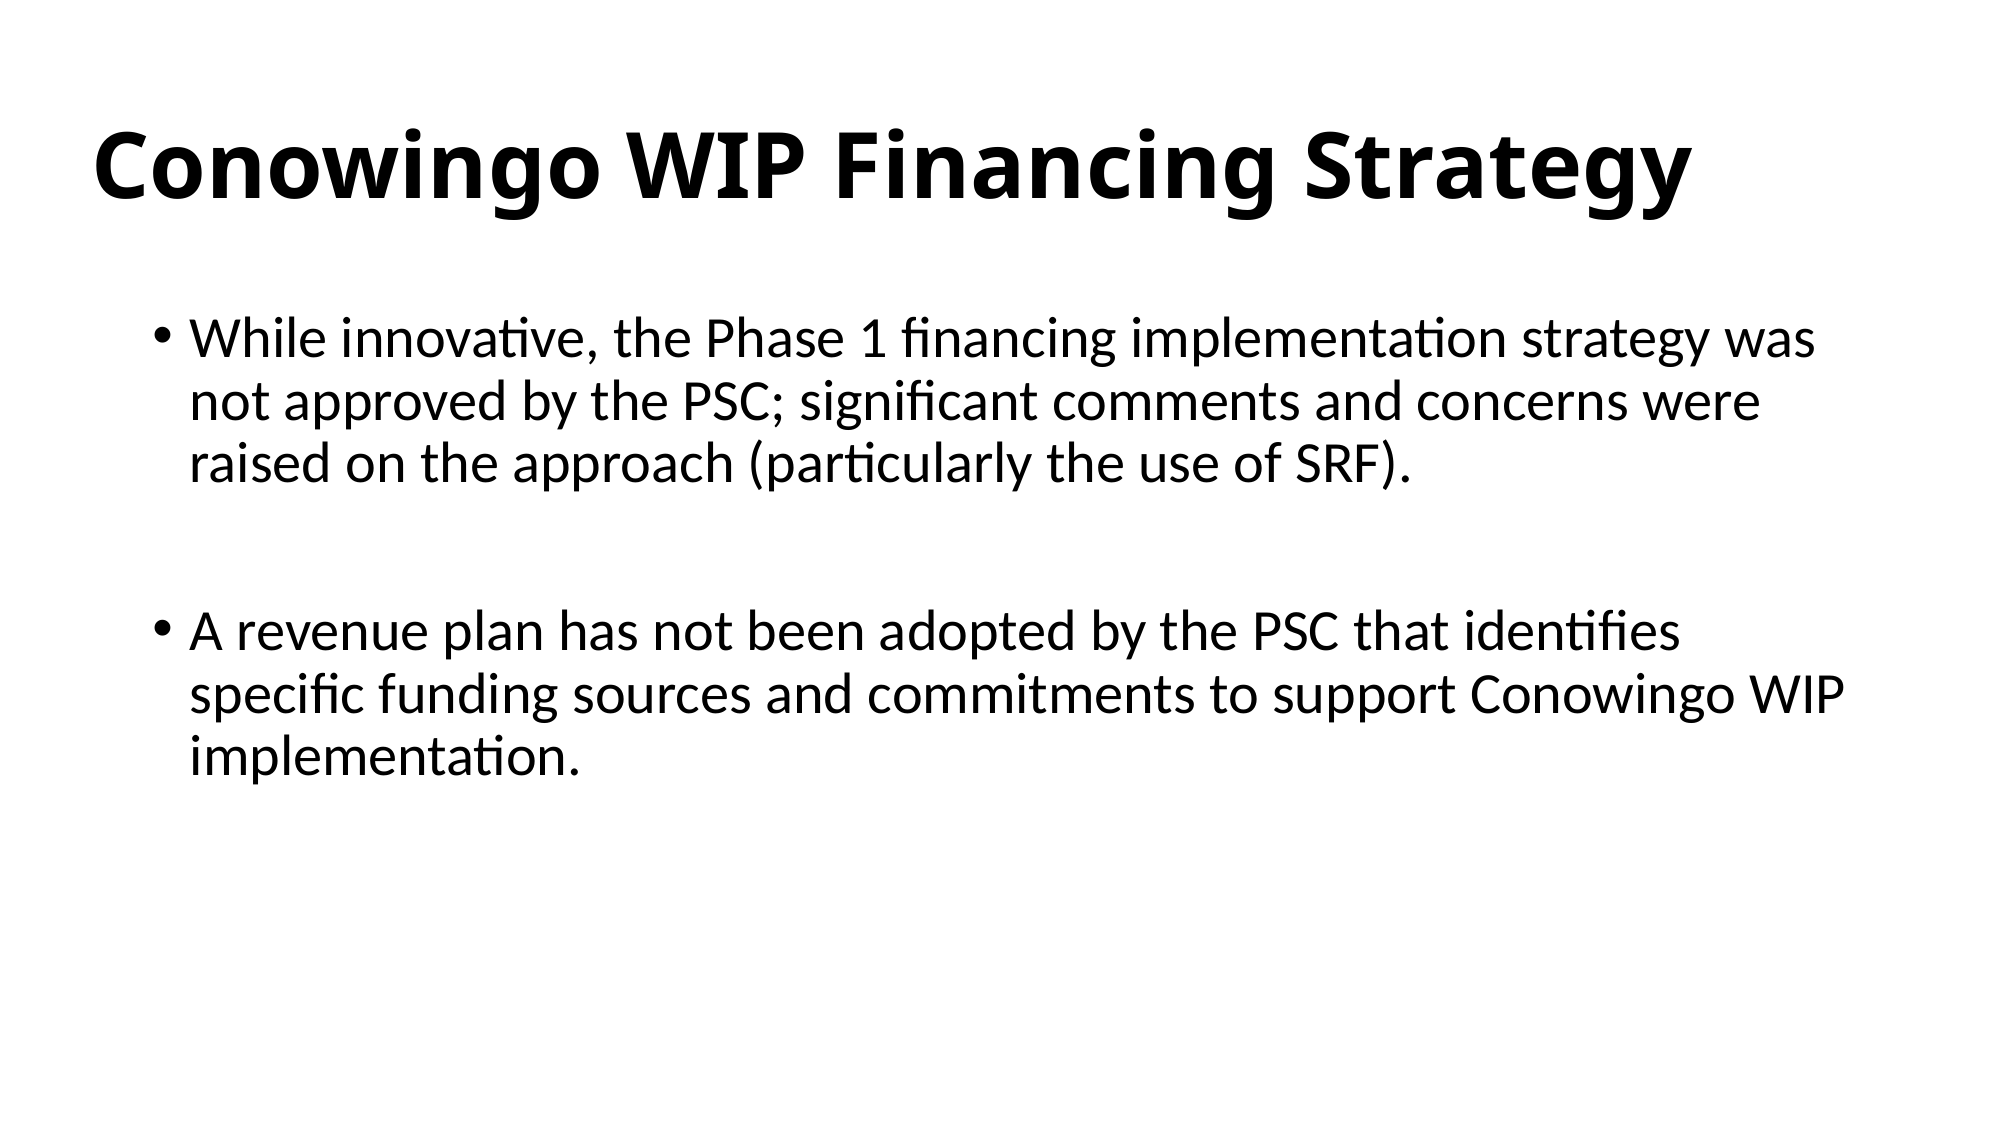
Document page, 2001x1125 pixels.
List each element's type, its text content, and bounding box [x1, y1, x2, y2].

list While innovative, the Phase 1 financing implementation strategy was not approved by the PSC; significant comments and concerns were raised on the approach (particularly the use of SRF). A revenue plan has not been adopted by the PSC that identifies specific funding sources and commitments to support Conowingo WIP implementation. [137, 299, 1863, 1014]
title Conowingo WIP Financing Strategy [76, 59, 1961, 278]
